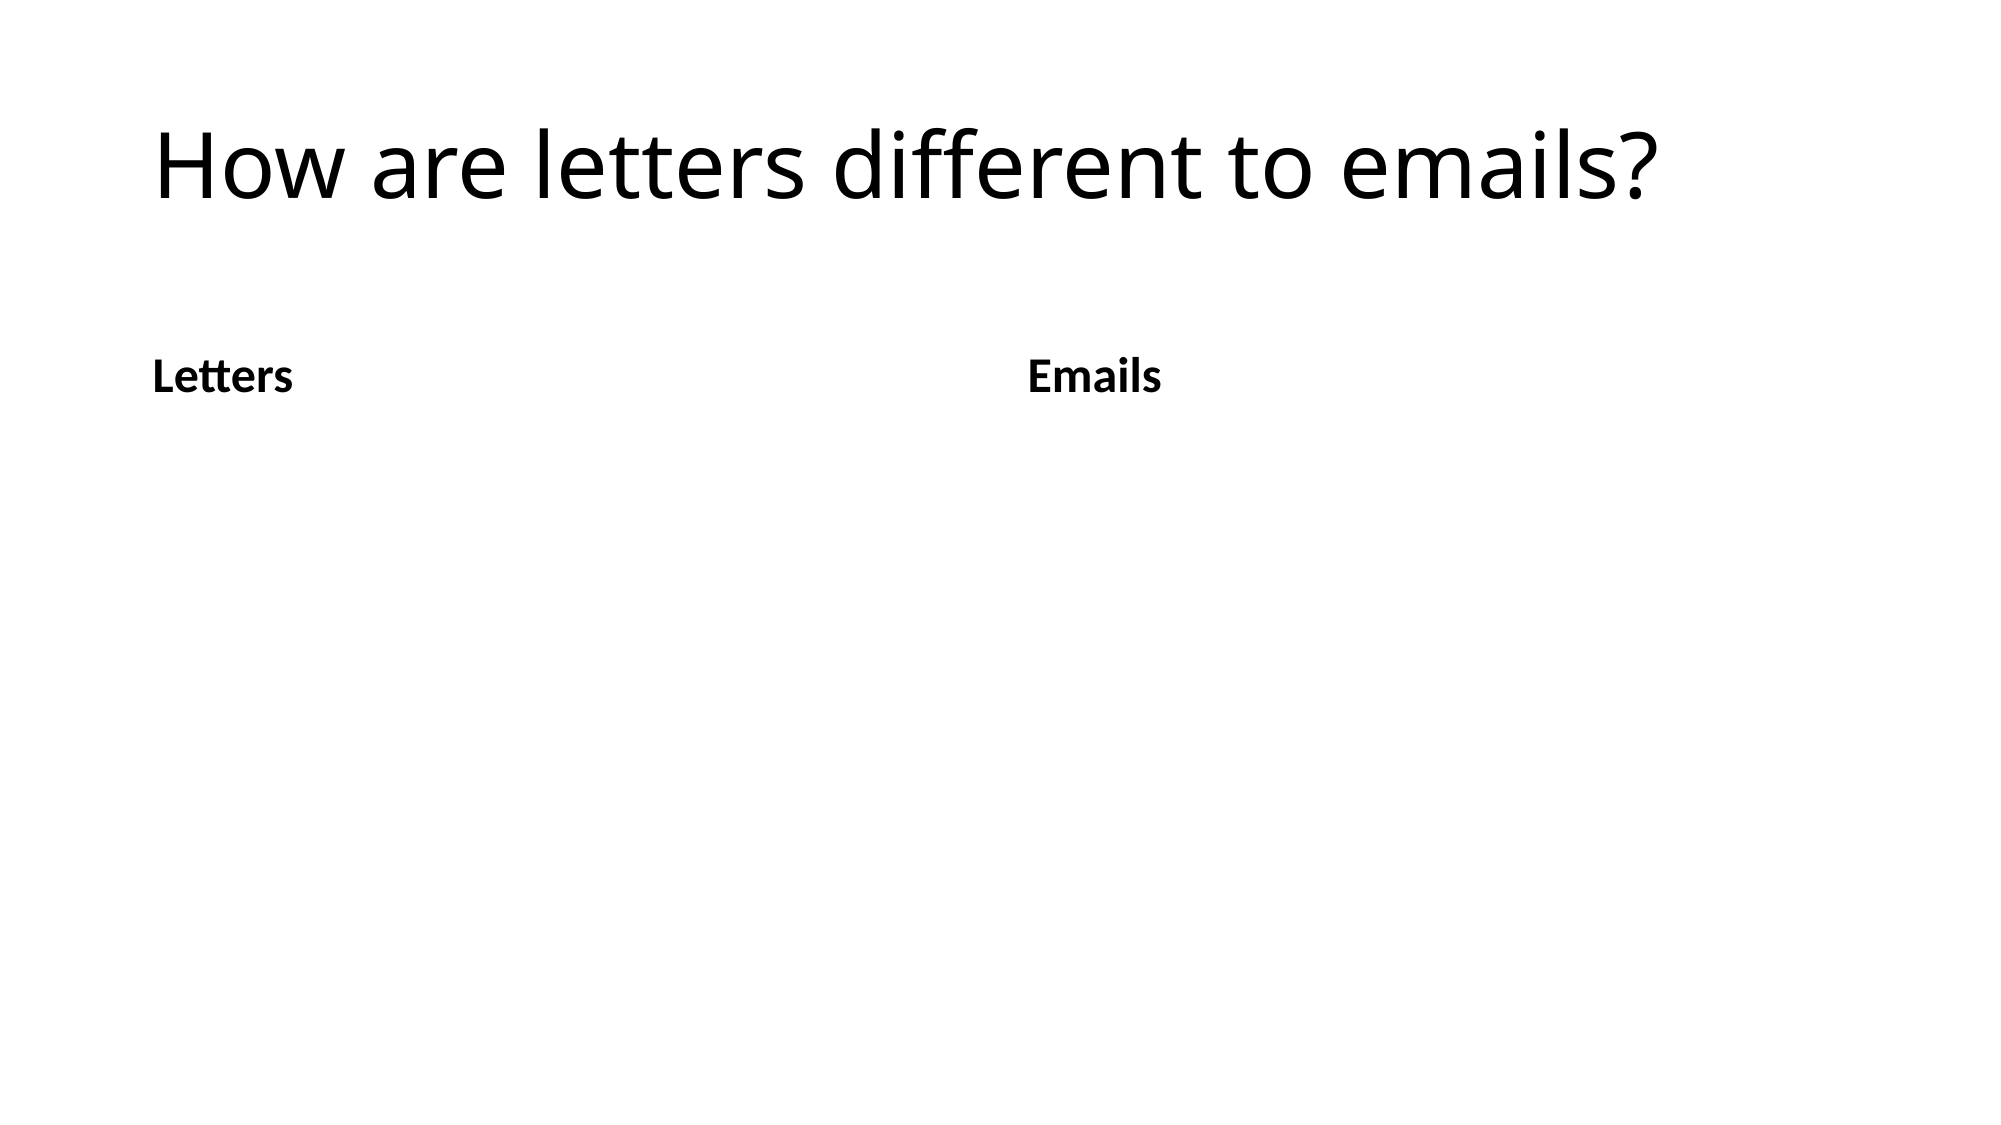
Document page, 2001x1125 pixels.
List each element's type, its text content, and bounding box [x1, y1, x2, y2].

list Emails [1012, 275, 1863, 411]
list Letters [137, 275, 984, 411]
title How are letters different to emails? [137, 59, 1863, 278]
